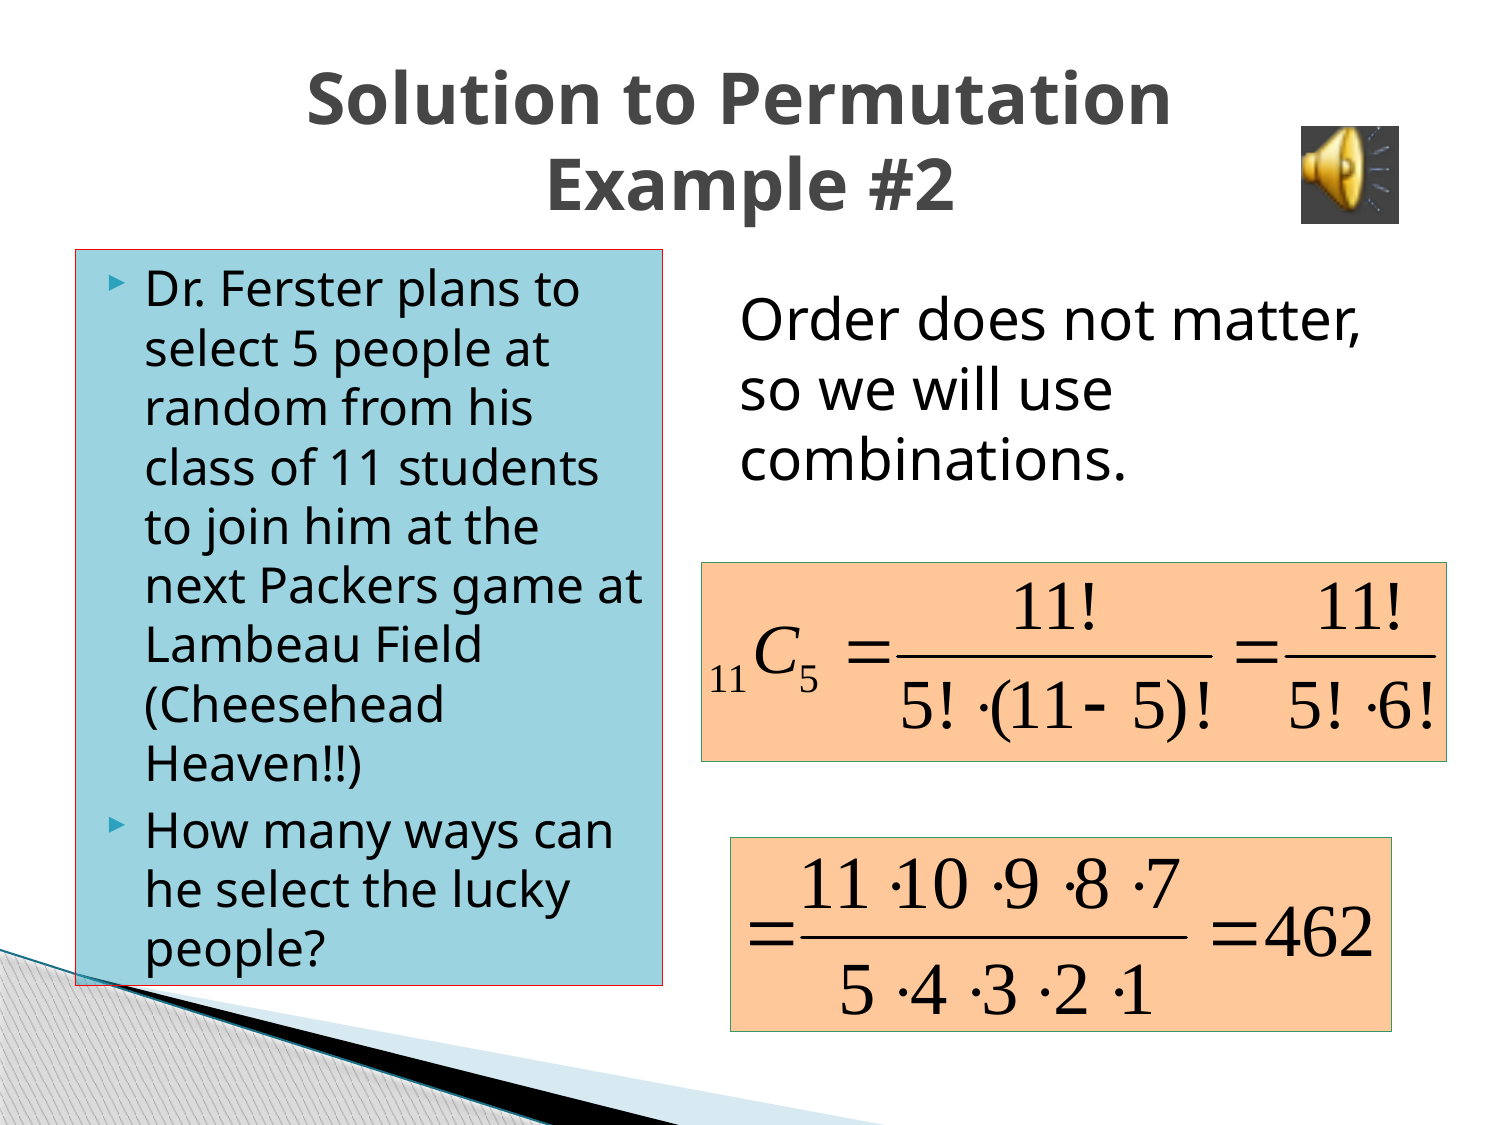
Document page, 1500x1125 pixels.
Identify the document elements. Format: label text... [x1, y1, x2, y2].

title Solution to Permutation Example #2 [75, 45, 1425, 233]
list Dr. Ferster plans to select 5 people at random from his class of 11 students to join him at the next Packers game at Lambeau Field (Cheesehead Heaven!!) How many ways can he select the lucky people? [75, 249, 663, 986]
picture [1299, 124, 1401, 226]
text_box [730, 837, 1392, 1032]
text_box Order does not matter, so we will use combinations. [725, 275, 1450, 500]
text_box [701, 562, 1447, 763]
